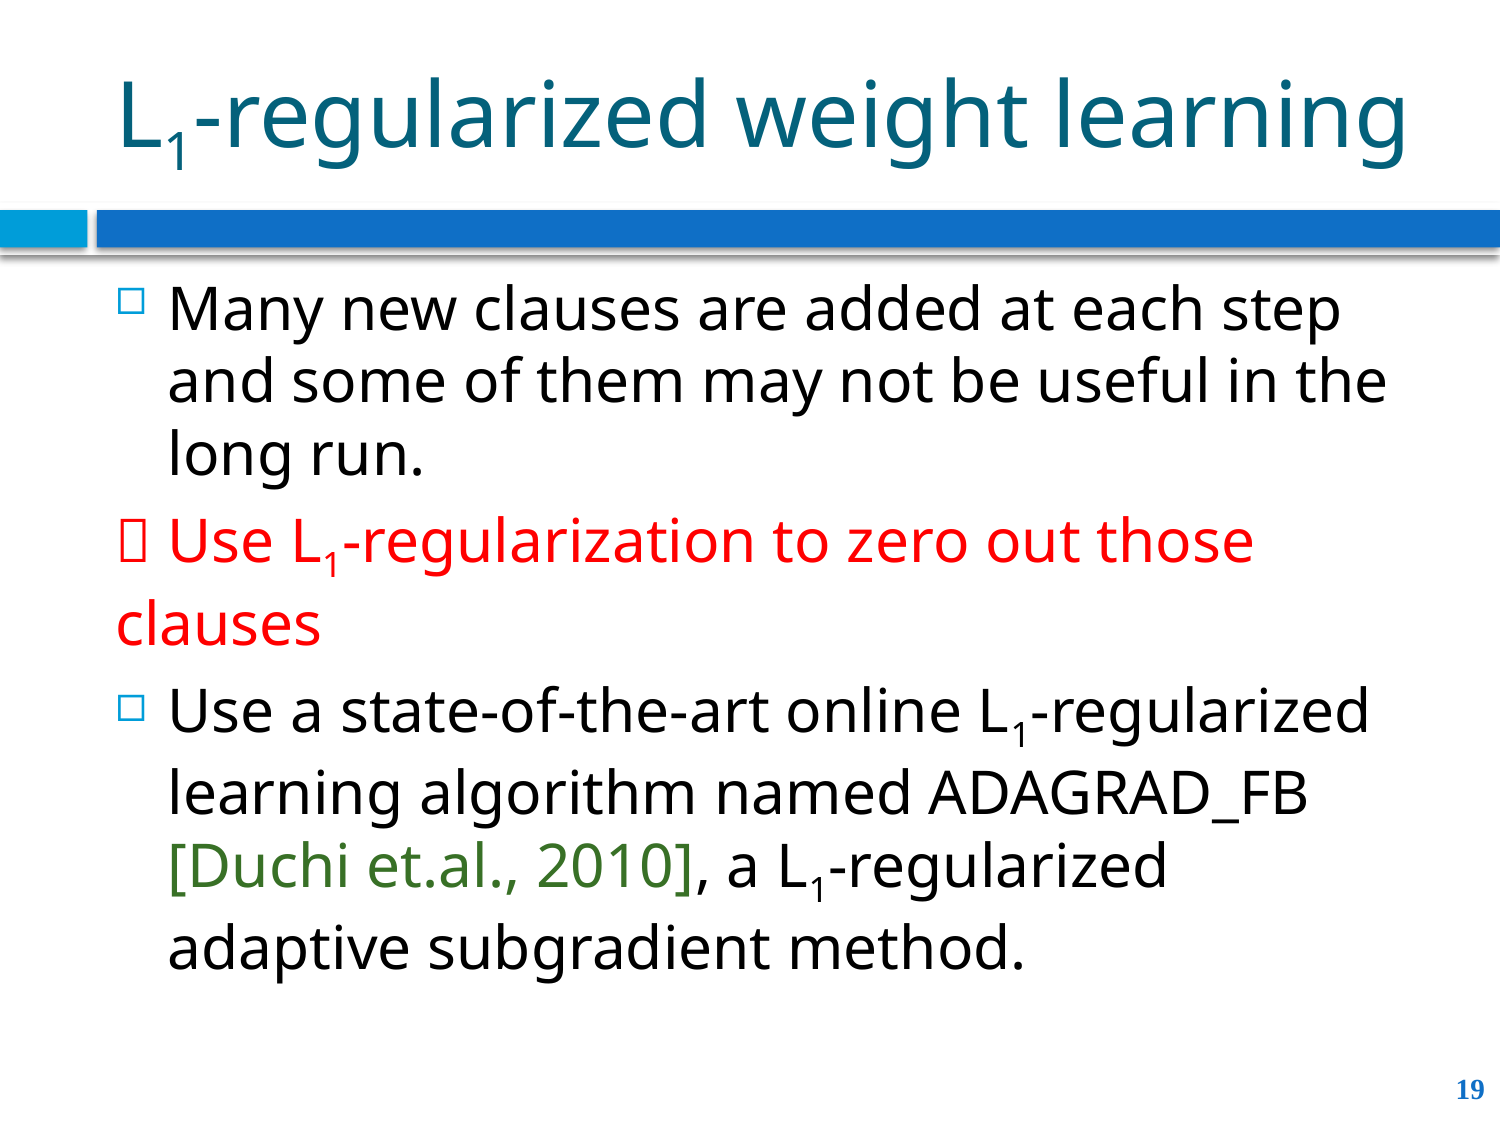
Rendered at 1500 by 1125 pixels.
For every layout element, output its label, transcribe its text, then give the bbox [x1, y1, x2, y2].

list Many new clauses are added at each step and some of them may not be useful in the long run.  Use L1-regularization to zero out those clauses Use a state-of-the-art online L1-regularized learning algorithm named ADAGRAD_FB [Duchi et.al., 2010], a L1-regularized adaptive subgradient method. [100, 262, 1438, 1088]
slide_number 19 [1425, 1050, 1500, 1125]
title L1-regularized weight learning [100, 37, 1438, 200]
